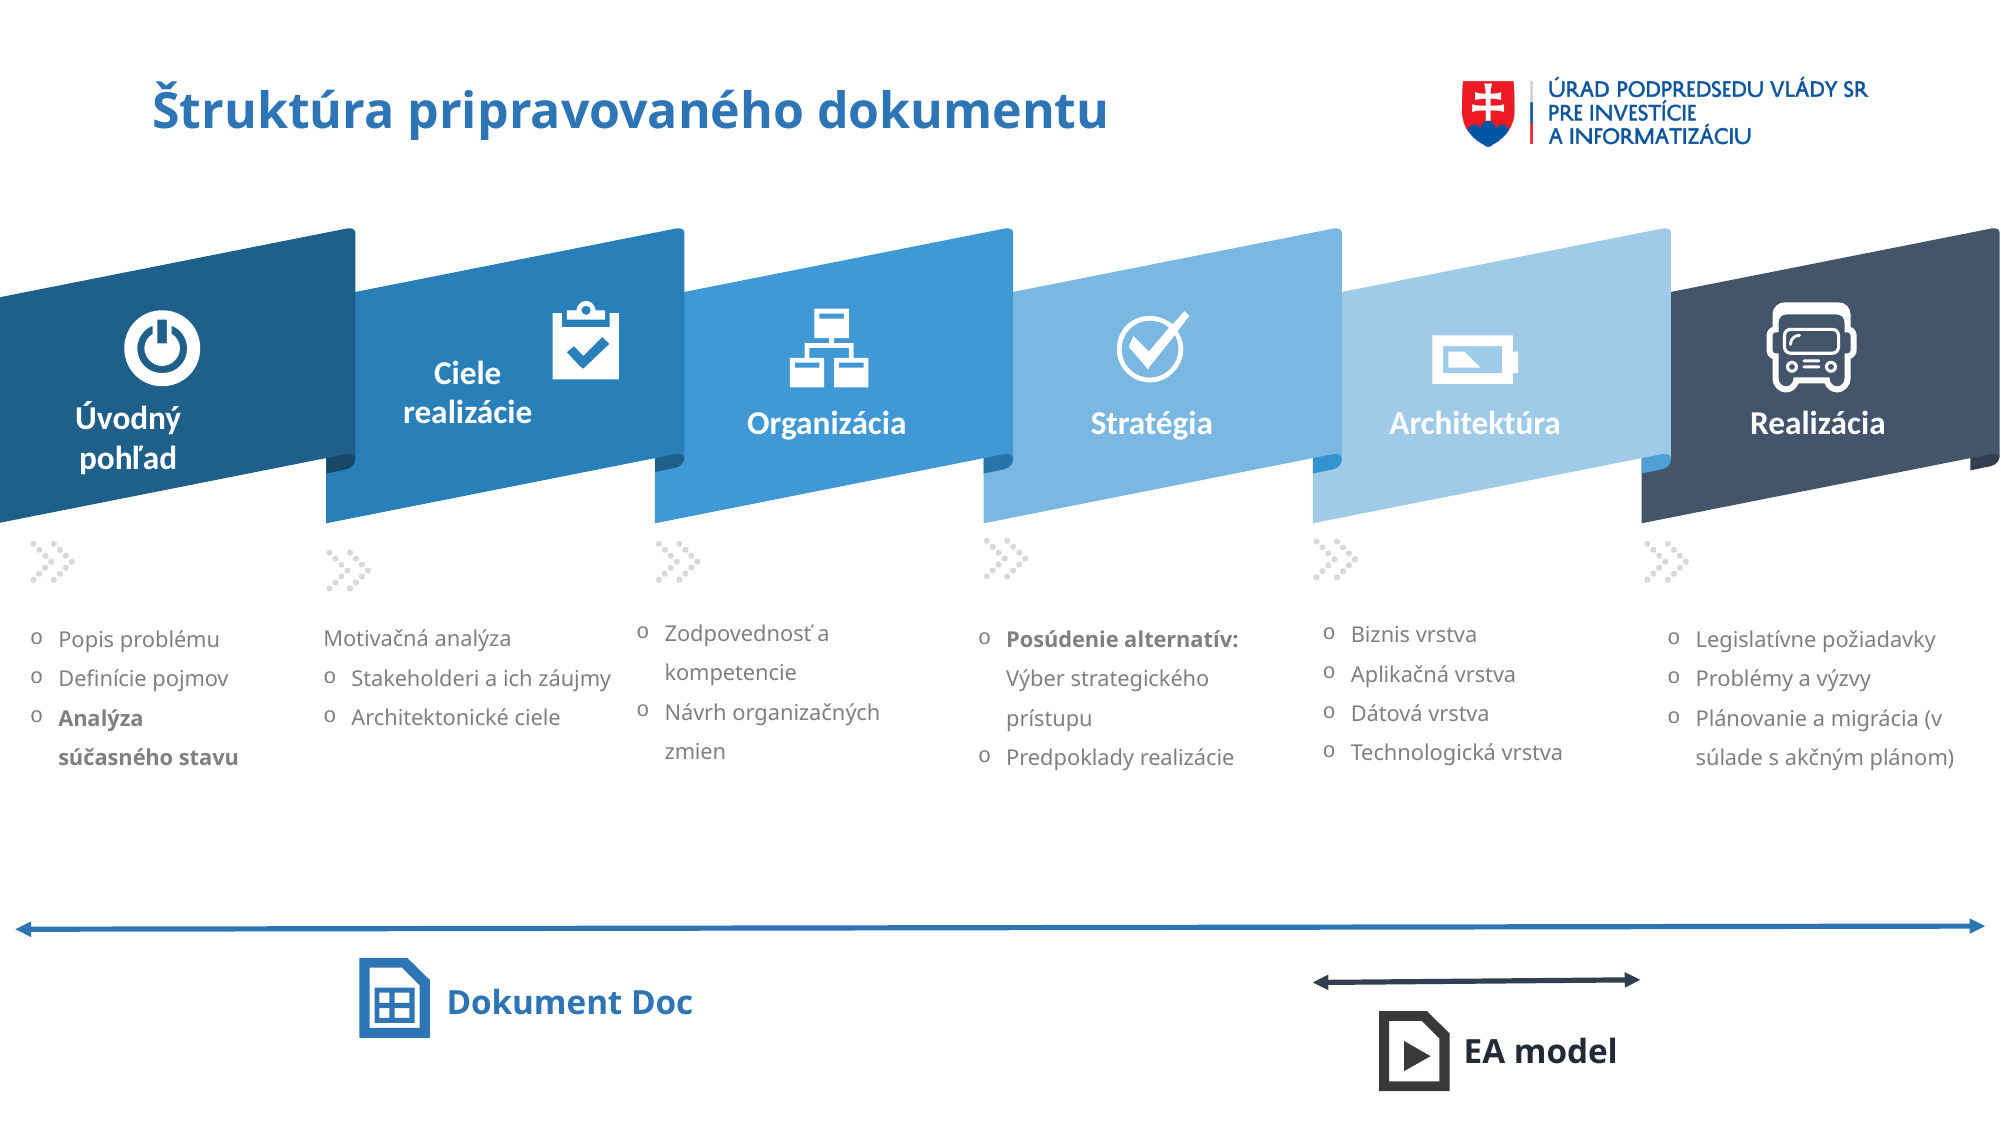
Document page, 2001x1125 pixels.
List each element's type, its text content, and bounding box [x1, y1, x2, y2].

text_box Zodpovednosť a kompetencie Návrh organizačných zmien [621, 598, 939, 772]
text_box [1312, 979, 1641, 983]
text_box [983, 228, 1342, 524]
text_box Úvodný pohľad [24, 388, 232, 484]
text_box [1379, 1011, 1450, 1092]
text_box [30, 540, 75, 583]
text_box Posúdenie alternatív: Výber strategického prístupu Predpoklady realizácie [963, 605, 1302, 778]
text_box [359, 957, 430, 1038]
text_box [0, 228, 356, 523]
text_box [1641, 228, 2000, 524]
text_box EA model [1450, 1023, 1634, 1078]
text_box [326, 228, 685, 524]
text_box [1312, 228, 1671, 524]
text_box Motivačná analýza Stakeholderi a ich záujmy Architektonické ciele [308, 604, 621, 738]
text_box [1312, 454, 1342, 474]
text_box Popis problému Definície pojmov Analýza súčasného stavu [15, 604, 264, 777]
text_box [15, 926, 1986, 930]
text_box [983, 454, 1013, 474]
picture [1412, 30, 1918, 194]
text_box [1644, 540, 1689, 583]
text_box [1313, 538, 1358, 581]
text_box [326, 549, 371, 592]
text_box Architektúra [1374, 394, 1576, 449]
text_box [124, 310, 201, 387]
text_box [654, 228, 1014, 524]
text_box Organizácia [732, 394, 922, 449]
text_box Realizácia [1735, 394, 1901, 449]
text_box [1641, 454, 1671, 474]
text_box [326, 454, 356, 474]
title Štruktúra pripravovaného dokumentu [137, 70, 1323, 154]
text_box Stratégia [1075, 394, 1229, 449]
text_box Legislatívne požiadavky Problémy a výzvy Plánovanie a migrácia (v súlade s akčným plánom) [1652, 605, 1971, 778]
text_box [983, 537, 1029, 580]
text_box Dokument Doc [431, 973, 709, 1029]
text_box [1116, 311, 1190, 383]
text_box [377, 300, 619, 440]
text_box [789, 308, 869, 388]
text_box [655, 454, 685, 472]
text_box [655, 540, 701, 583]
text_box [1970, 454, 2000, 471]
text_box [1432, 335, 1519, 384]
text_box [1766, 302, 1857, 393]
text_box Biznis vrstva Aplikačná vrstva Dátová vrstva Technologická vrstva [1308, 600, 1647, 773]
